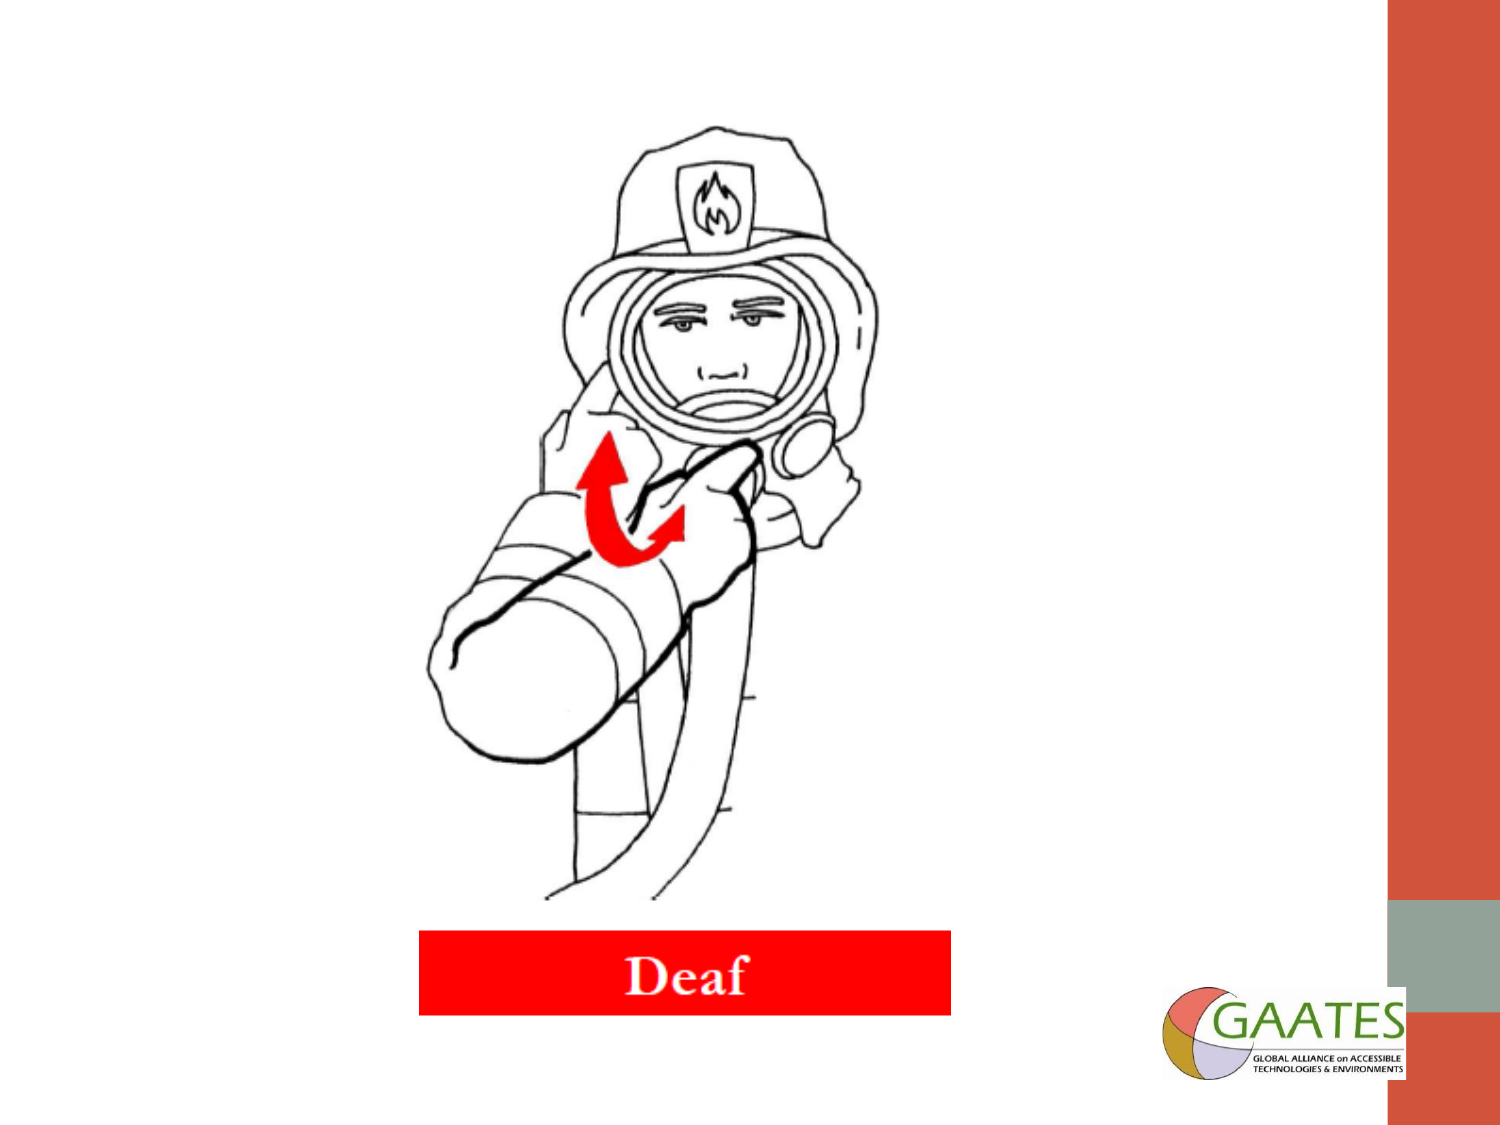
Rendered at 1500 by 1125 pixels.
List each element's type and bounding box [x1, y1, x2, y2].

picture [418, 125, 951, 1048]
picture [1162, 987, 1407, 1080]
